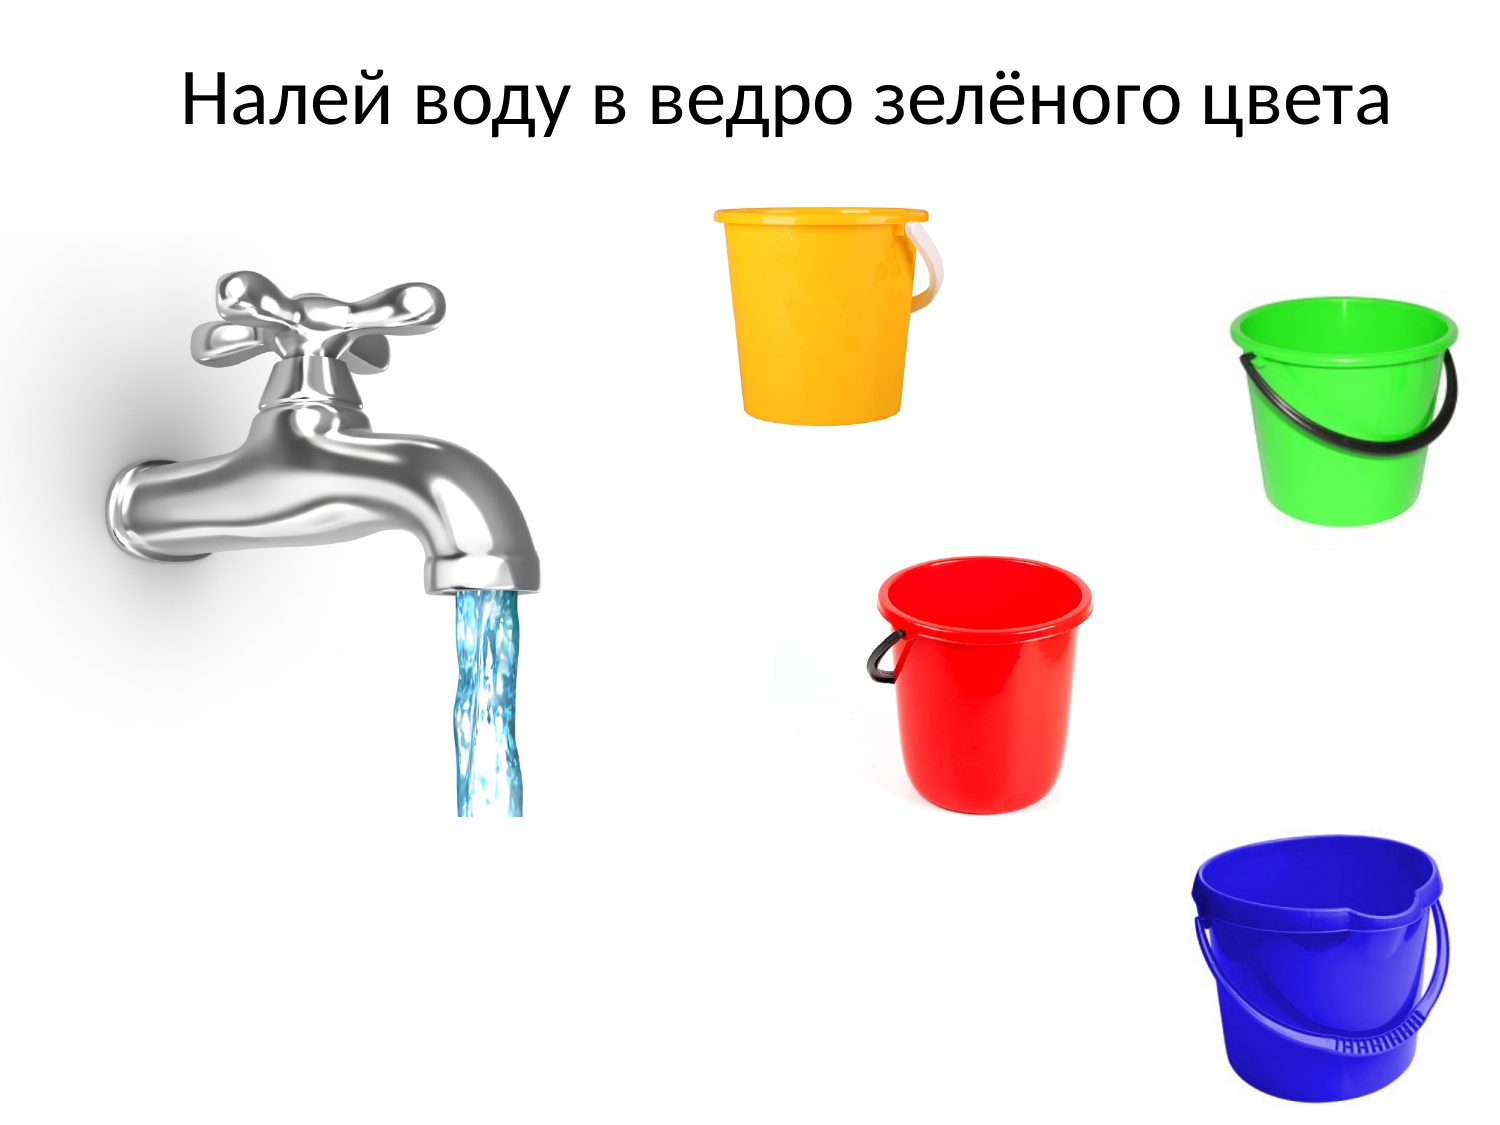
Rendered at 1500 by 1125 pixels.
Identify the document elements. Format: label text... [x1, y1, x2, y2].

title Налей воду в ведро зелёного цвета [112, 0, 1463, 186]
picture [773, 243, 1498, 1119]
picture [0, 231, 624, 818]
picture [680, 168, 977, 465]
